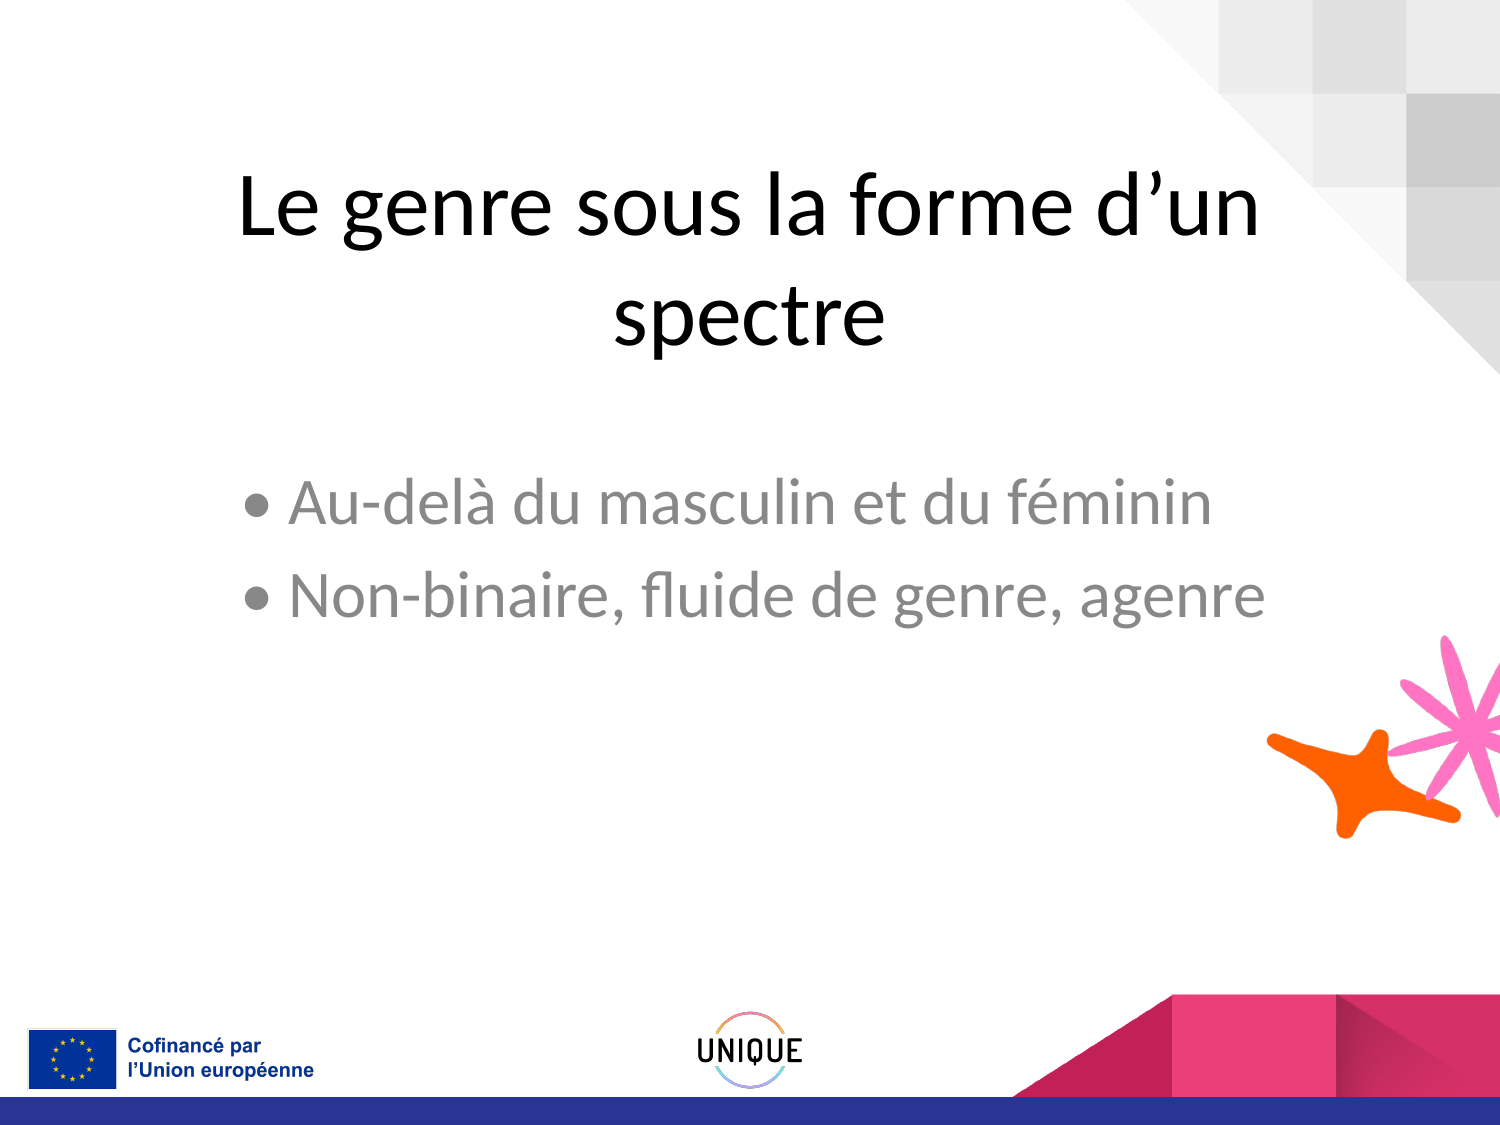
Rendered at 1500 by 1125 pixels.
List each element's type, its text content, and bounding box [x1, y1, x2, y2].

title Le genre sous la forme d’un spectre [112, 132, 1388, 375]
picture [1186, 557, 1500, 981]
picture [1125, 0, 1500, 375]
subtitle • Au-delà du masculin et du féminin • Non-binaire, fluide de genre, agenre [225, 450, 1338, 738]
picture [0, 993, 1500, 1125]
